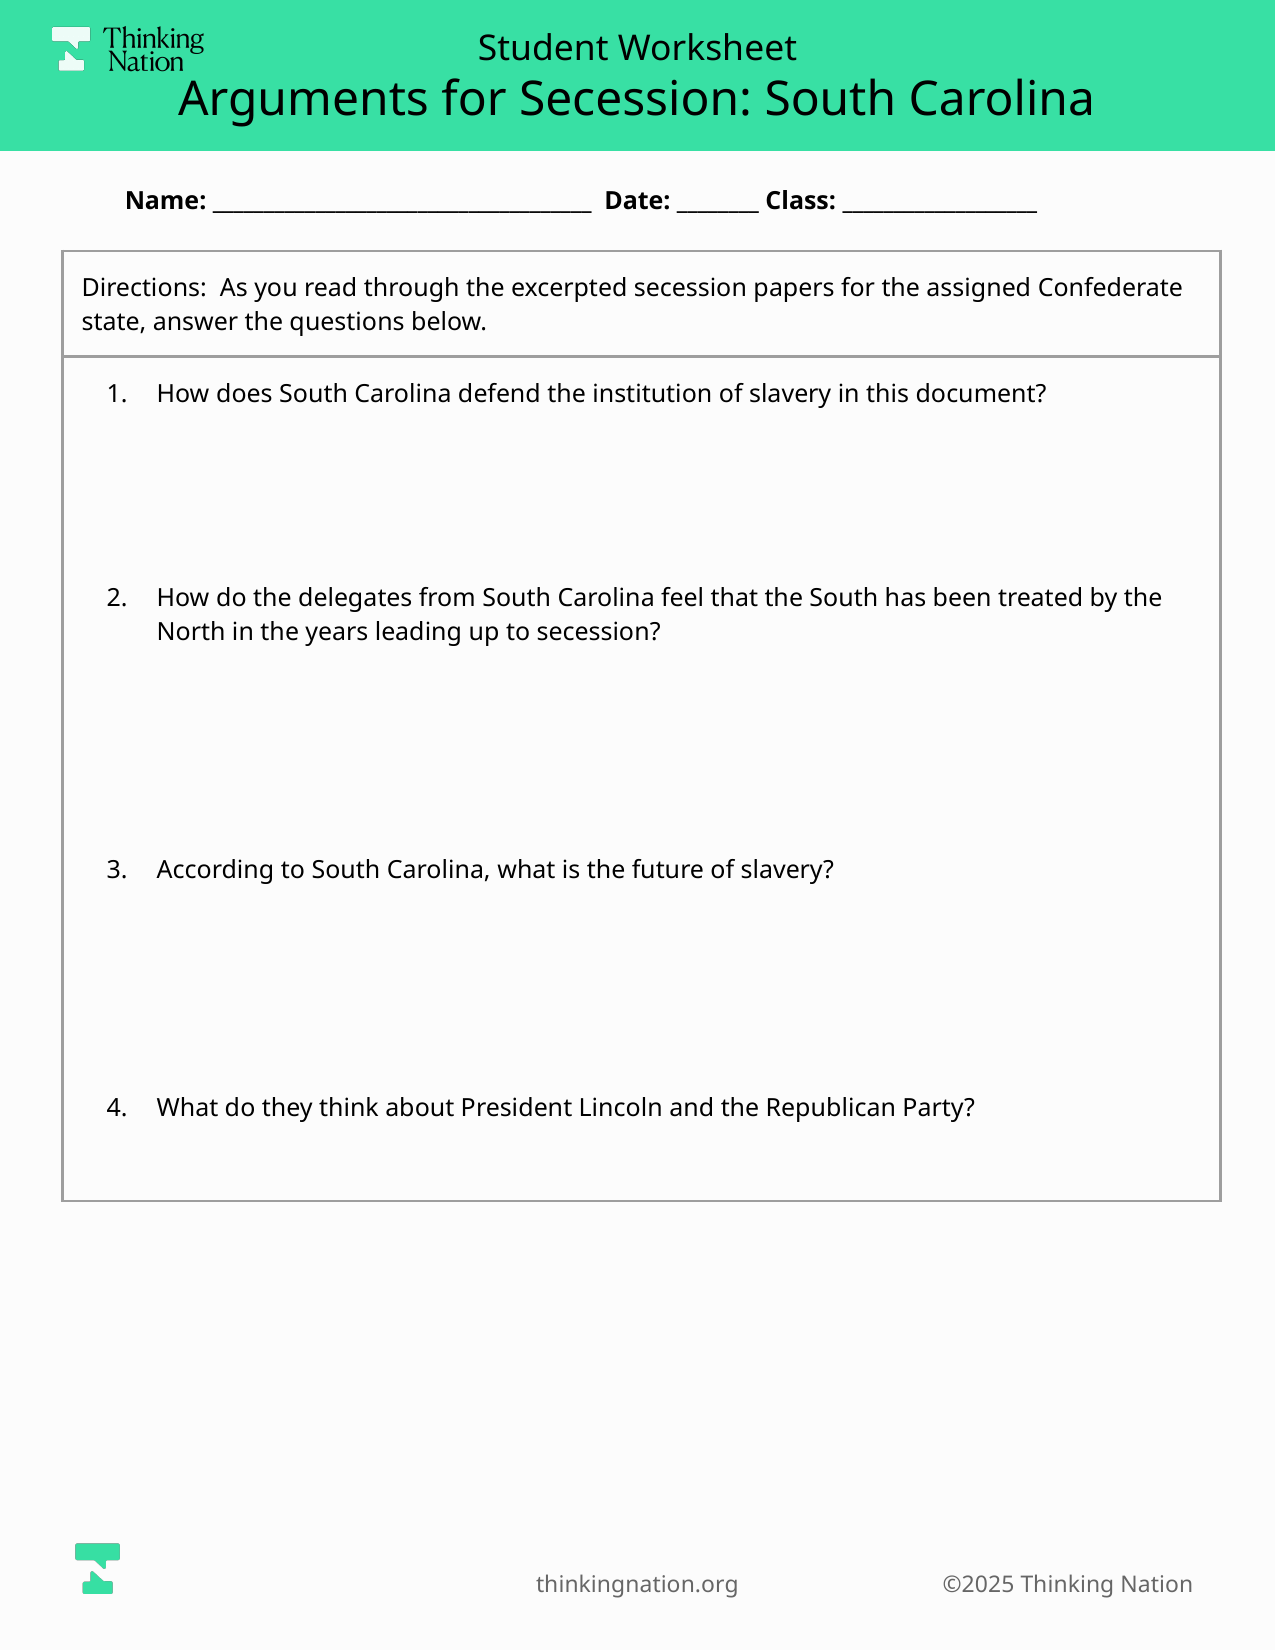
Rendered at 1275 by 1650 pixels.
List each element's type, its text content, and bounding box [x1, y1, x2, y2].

text_box Name: _____________________________________ Date: ________ Class: ___________________ [109, 169, 1165, 237]
text_box Student Worksheet Arguments for Secession: South Carolina [0, 0, 1275, 151]
picture [62, 1533, 133, 1604]
table_header Directions: As you read through the excerpted secession papers for the assigned Confederate state, answer the questions below. [64, 252, 1219, 355]
text_box thinkingnation.org [486, 1553, 789, 1605]
table_cell How does South Carolina defend the institution of slavery in this document? How do the delegates from South Carolina feel that the South has been treated by the North in the years leading up to secession? According to South Carolina, what is the future of slavery? What do they think about President Lincoln and the Republican Party? [64, 358, 1219, 1200]
text_box ©2025 Thinking Nation [907, 1553, 1210, 1605]
picture [35, 12, 210, 85]
